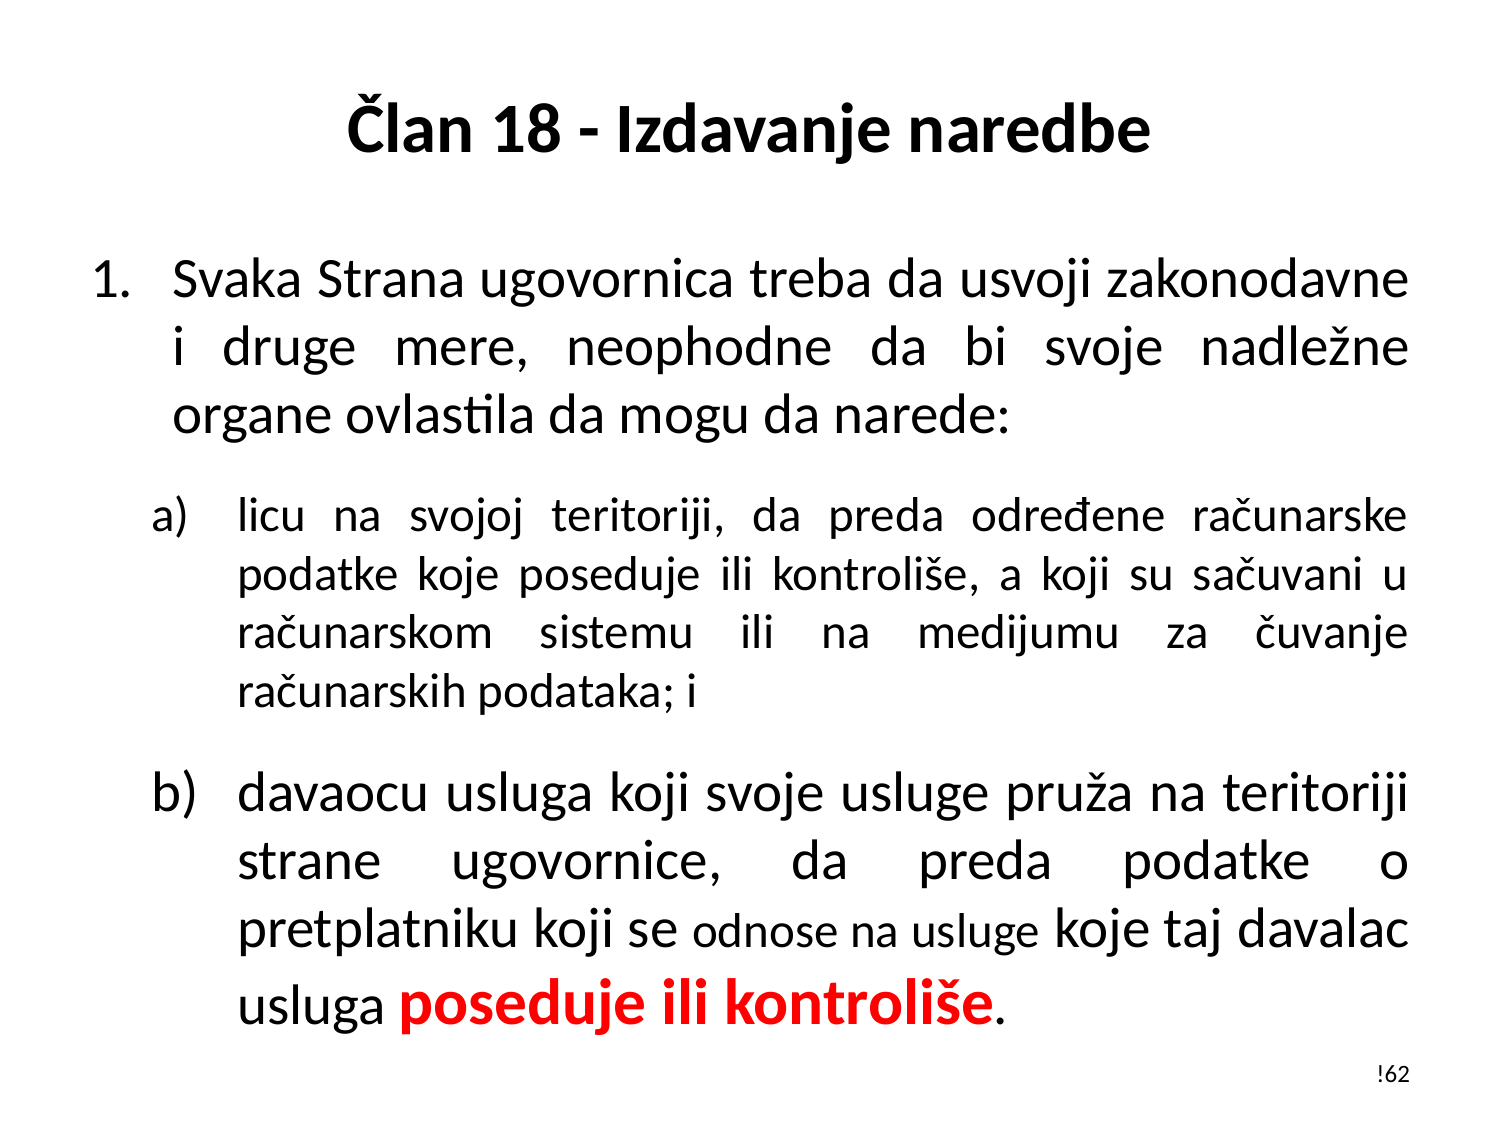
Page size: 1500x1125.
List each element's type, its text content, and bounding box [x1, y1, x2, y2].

slide_number !62 [1074, 1042, 1425, 1103]
list Svaka Strana ugovornica treba da usvoji zakonodavne i druge mere, neophodne da bi svoje nadležne organe ovlastila da mogu da narede: licu na svojoj teritoriji, da preda određene računarske podatke koje poseduje ili kontroliše, a koji su sačuvani u računarskom sistemu ili na medijumu za čuvanje računarskih podataka; i davaocu usluga koji svoje usluge pruža na teritoriji strane ugovornice, da preda podatke o pretplatniku koji se odnose na usluge koje taj davalac usluga poseduje ili kontroliše. [74, 232, 1426, 1053]
title Član 18 - Izdavanje naredbe [74, 44, 1426, 204]
